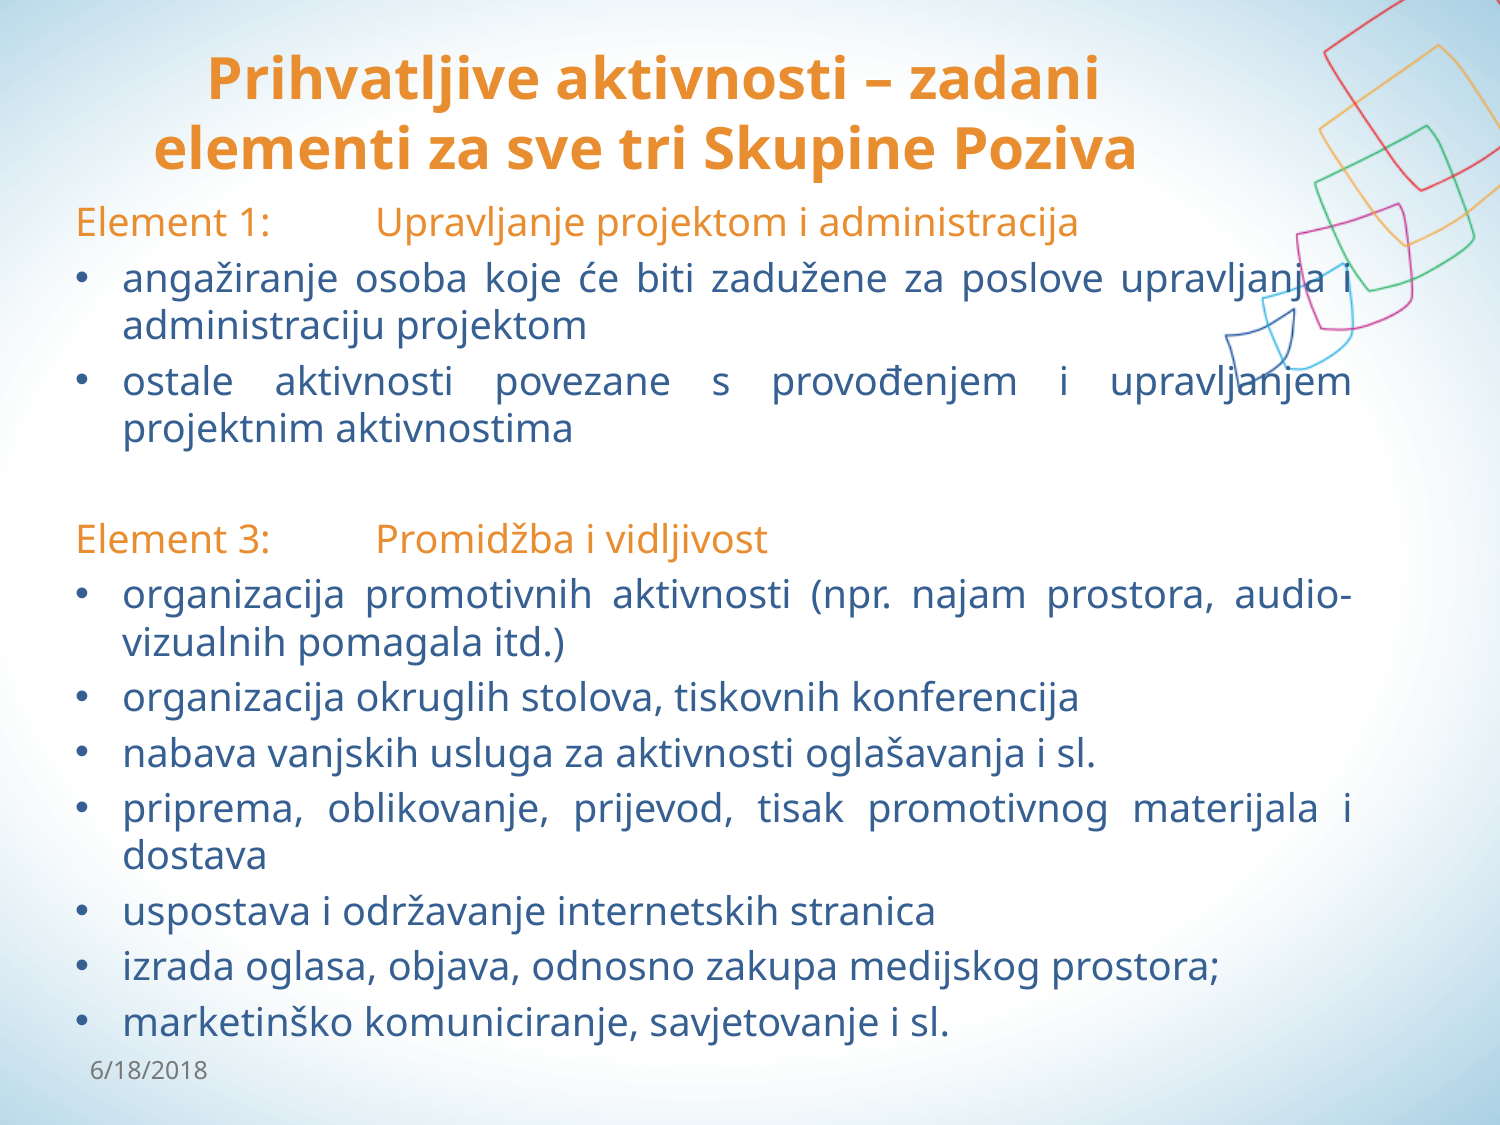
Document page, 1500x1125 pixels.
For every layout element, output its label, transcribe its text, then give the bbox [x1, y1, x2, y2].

title Prihvatljive aktivnosti – zadani elementi za sve tri Skupine Poziva [60, 17, 1248, 205]
text_box Element 1: Upravljanje projektom i administracija angažiranje osoba koje će biti zadužene za poslove upravljanja i administraciju projektom ostale aktivnosti povezane s provođenjem i upravljanjem projektnim aktivnostima Element 3: Promidžba i vidljivost organizacija promotivnih aktivnosti (npr. najam prostora, audio-vizualnih pomagala itd.) organizacija okruglih stolova, tiskovnih konferencija nabava vanjskih usluga za aktivnosti oglašavanja i sl. priprema, oblikovanje, prijevod, tisak promotivnog materijala i dostava uspostava i održavanje internetskih stranica izrada oglasa, objava, odnosno zakupa medijskog prostora; marketinško komuniciranje, savjetovanje i sl. [60, 189, 1369, 960]
